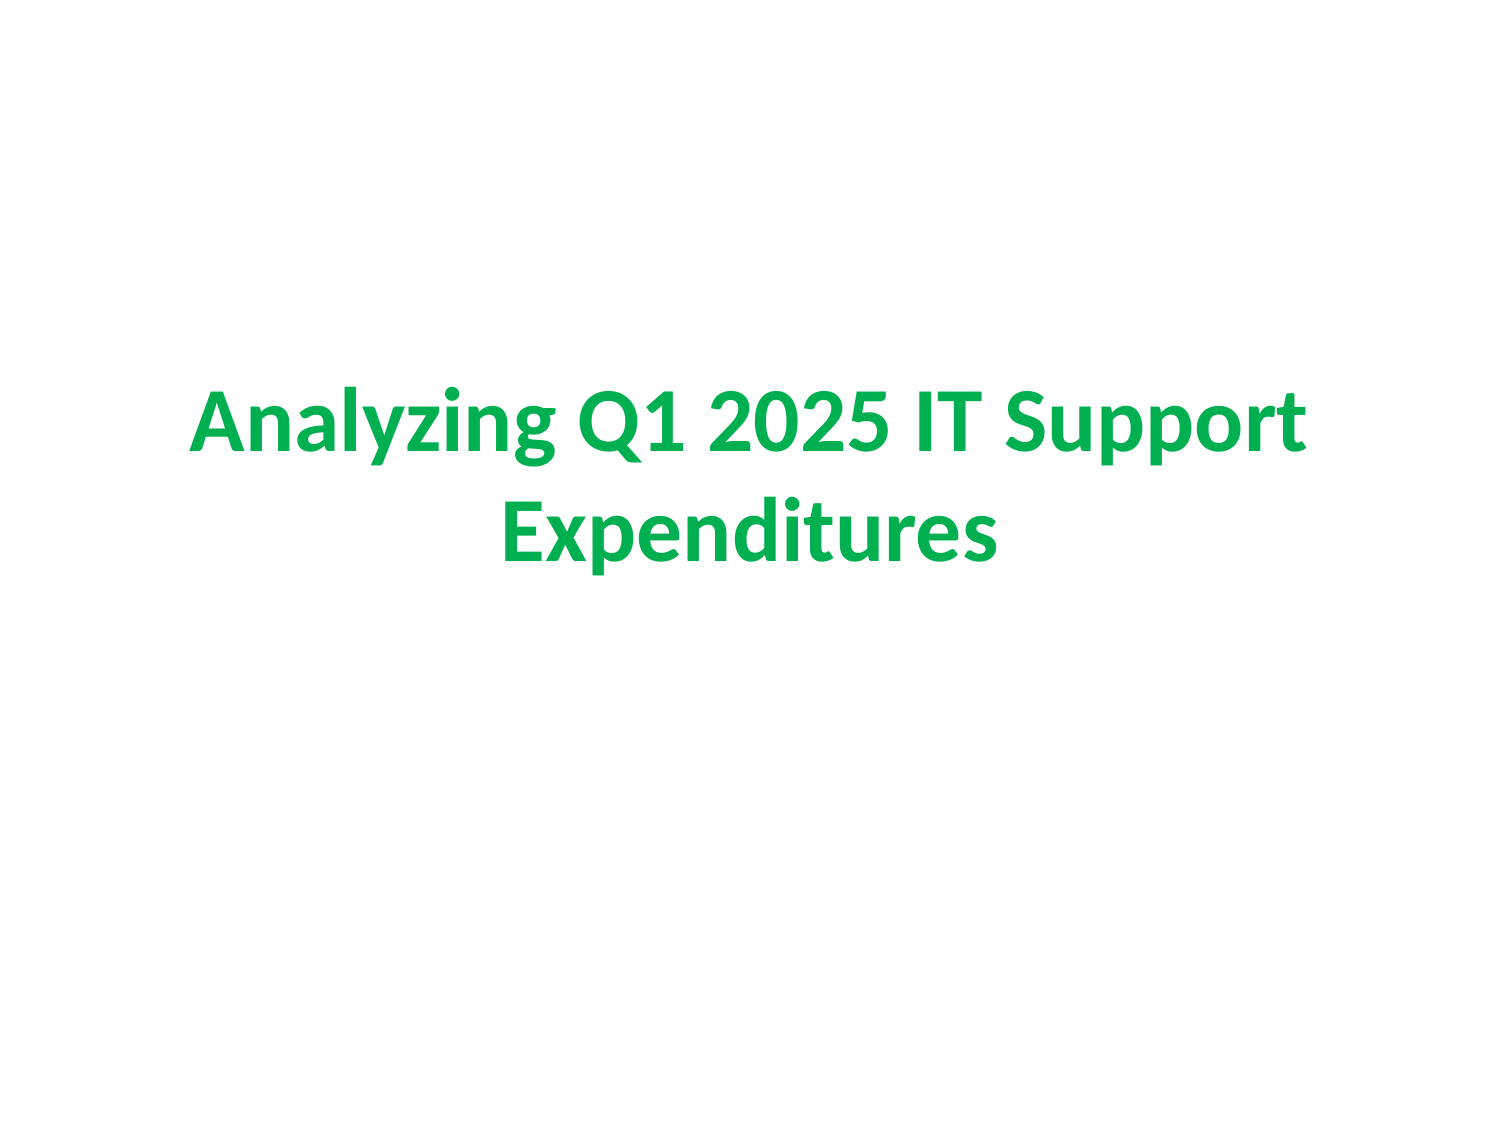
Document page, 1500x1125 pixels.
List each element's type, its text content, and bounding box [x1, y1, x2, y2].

title Analyzing Q1 2025 IT Support Expenditures [112, 349, 1388, 591]
